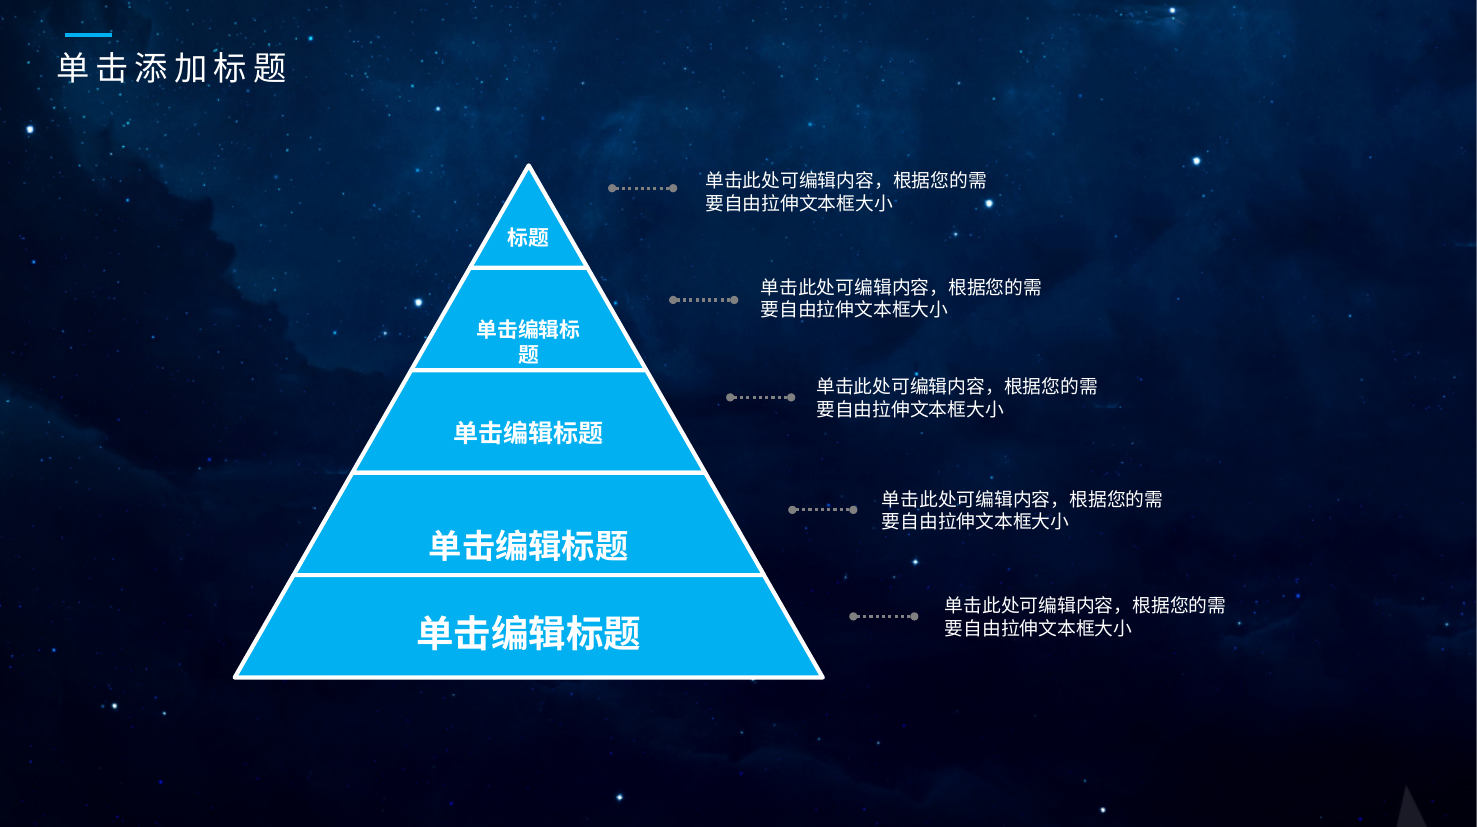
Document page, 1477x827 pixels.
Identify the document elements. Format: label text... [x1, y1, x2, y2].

text_box 单击此处可编辑内容，根据您的需要自由拉伸文本框大小 [881, 487, 1165, 533]
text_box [452, 165, 606, 269]
picture [0, 0, 1477, 827]
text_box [234, 574, 823, 678]
text_box 单击此处可编辑内容，根据您的需要自由拉伸文本框大小 [760, 275, 1044, 321]
text_box 单击此处可编辑内容，根据您的需要自由拉伸文本框大小 [816, 375, 1099, 421]
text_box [352, 370, 706, 471]
text_box 单击此处可编辑内容，根据您的需要自由拉伸文本框大小 [705, 169, 988, 215]
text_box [293, 472, 765, 573]
text_box 单击此处可编辑内容，根据您的需要自由拉伸文本框大小 [944, 594, 1228, 640]
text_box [410, 267, 647, 368]
text_box 单击添加标题 [41, 49, 313, 95]
